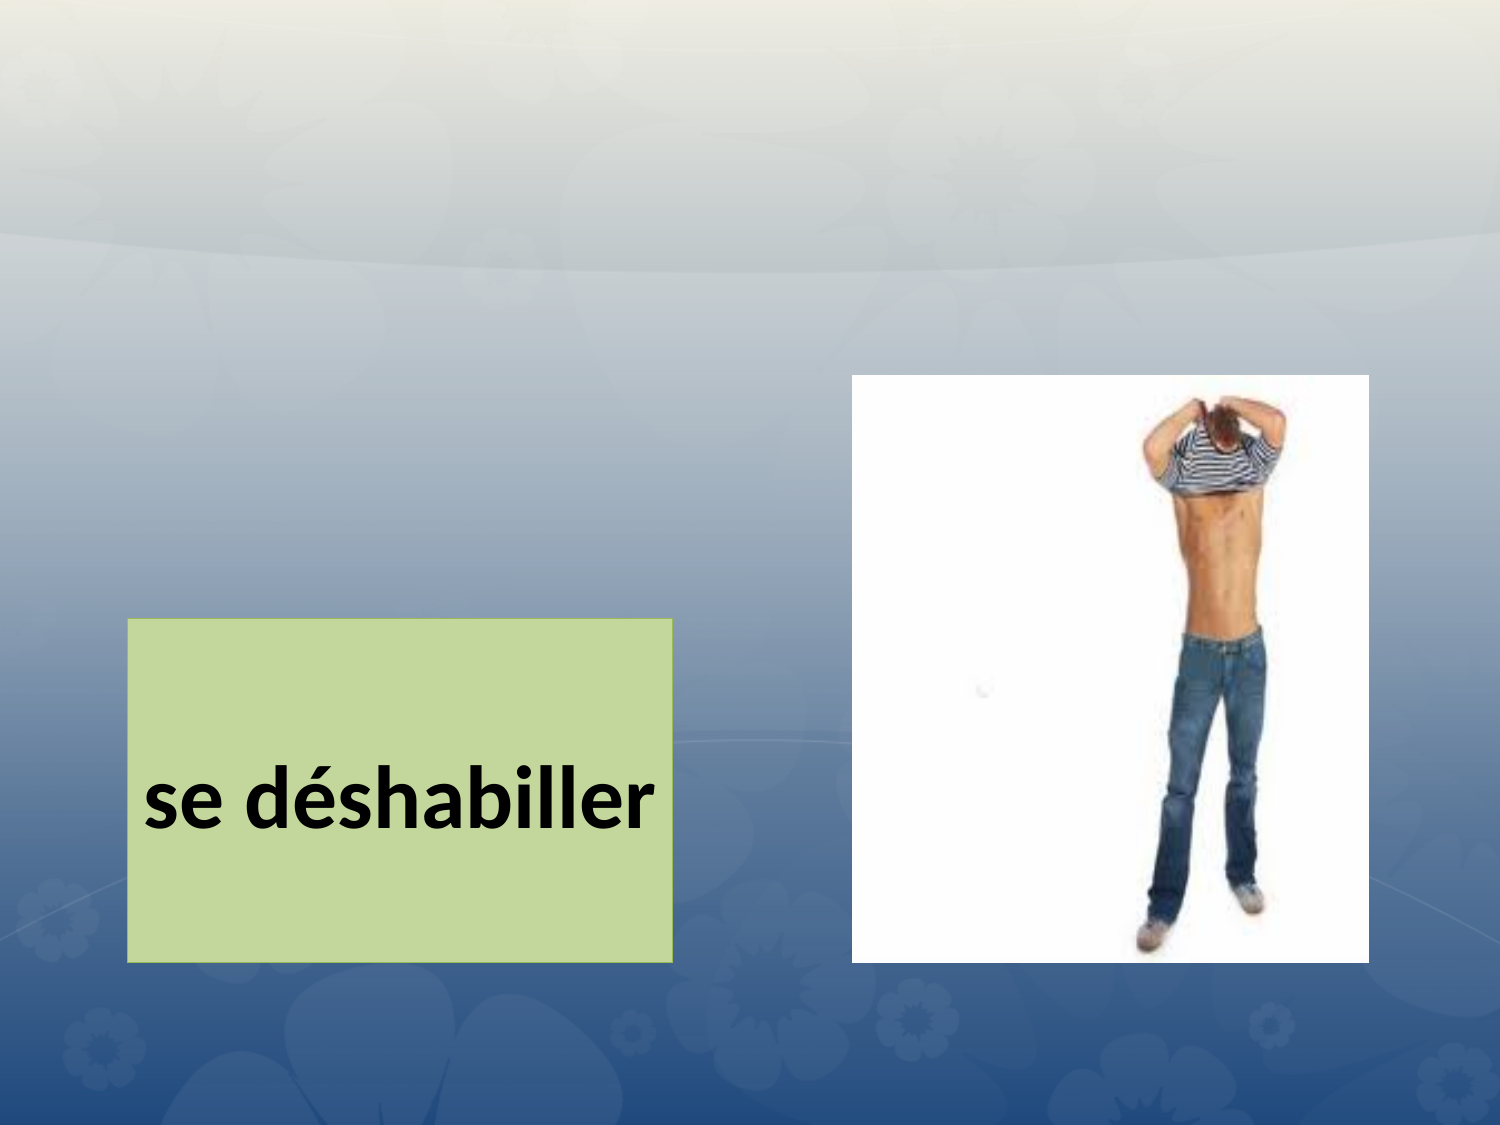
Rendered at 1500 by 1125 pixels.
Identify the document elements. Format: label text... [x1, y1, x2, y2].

subtitle se déshabiller [127, 618, 673, 963]
picture [0, 0, 1500, 1125]
